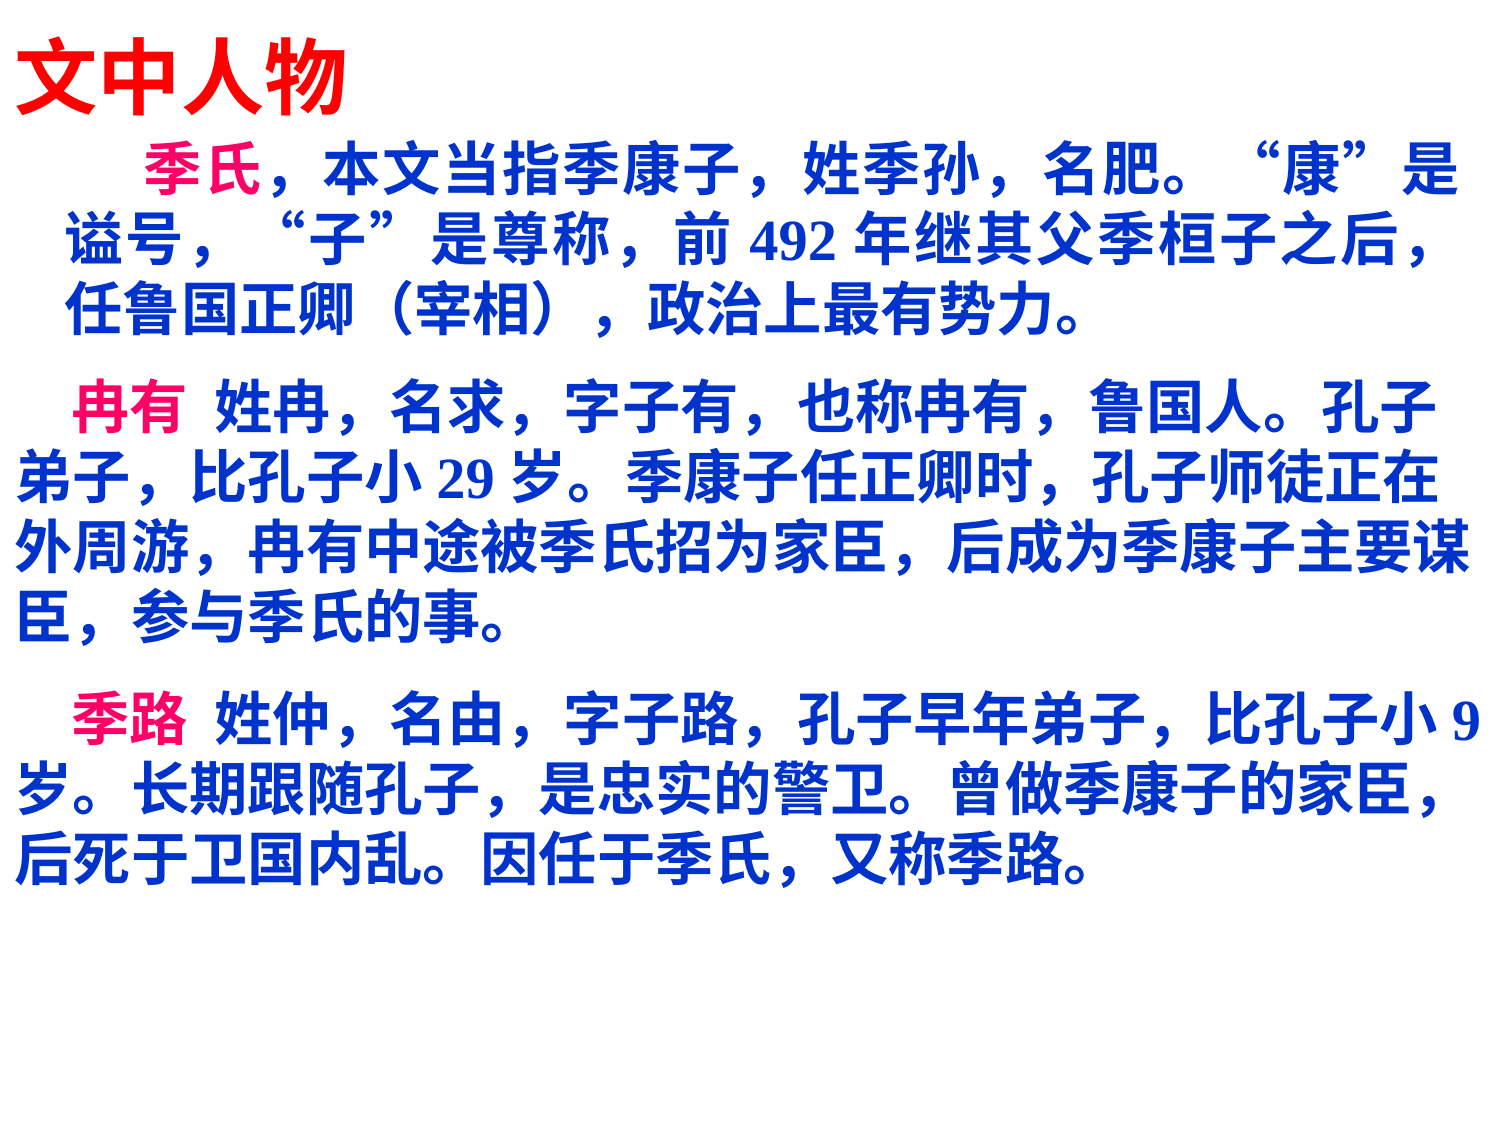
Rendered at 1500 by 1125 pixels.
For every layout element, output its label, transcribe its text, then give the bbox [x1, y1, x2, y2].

text_box 季氏，本文当指季康子，姓季孙，名肥。“康”是谥号，“子”是尊称，前492年继其父季桓子之后，任鲁国正卿（宰相），政治上最有势力。 [49, 125, 1475, 350]
text_box 季路 姓仲，名由，字子路，孔子早年弟子，比孔子小9岁。长期跟随孔子，是忠实的警卫。曾做季康子的家臣，后死于卫国内乱。因任于季氏，又称季路。 [0, 675, 1500, 900]
text_box 冉有 姓冉，名求，字子有，也称冉有，鲁国人。孔子弟子，比孔子小29岁。季康子任正卿时，孔子师徒正在外周游，冉有中途被季氏招为家臣，后成为季康子主要谋臣，参与季氏的事。 [0, 362, 1500, 658]
title 文中人物 [0, 0, 676, 151]
